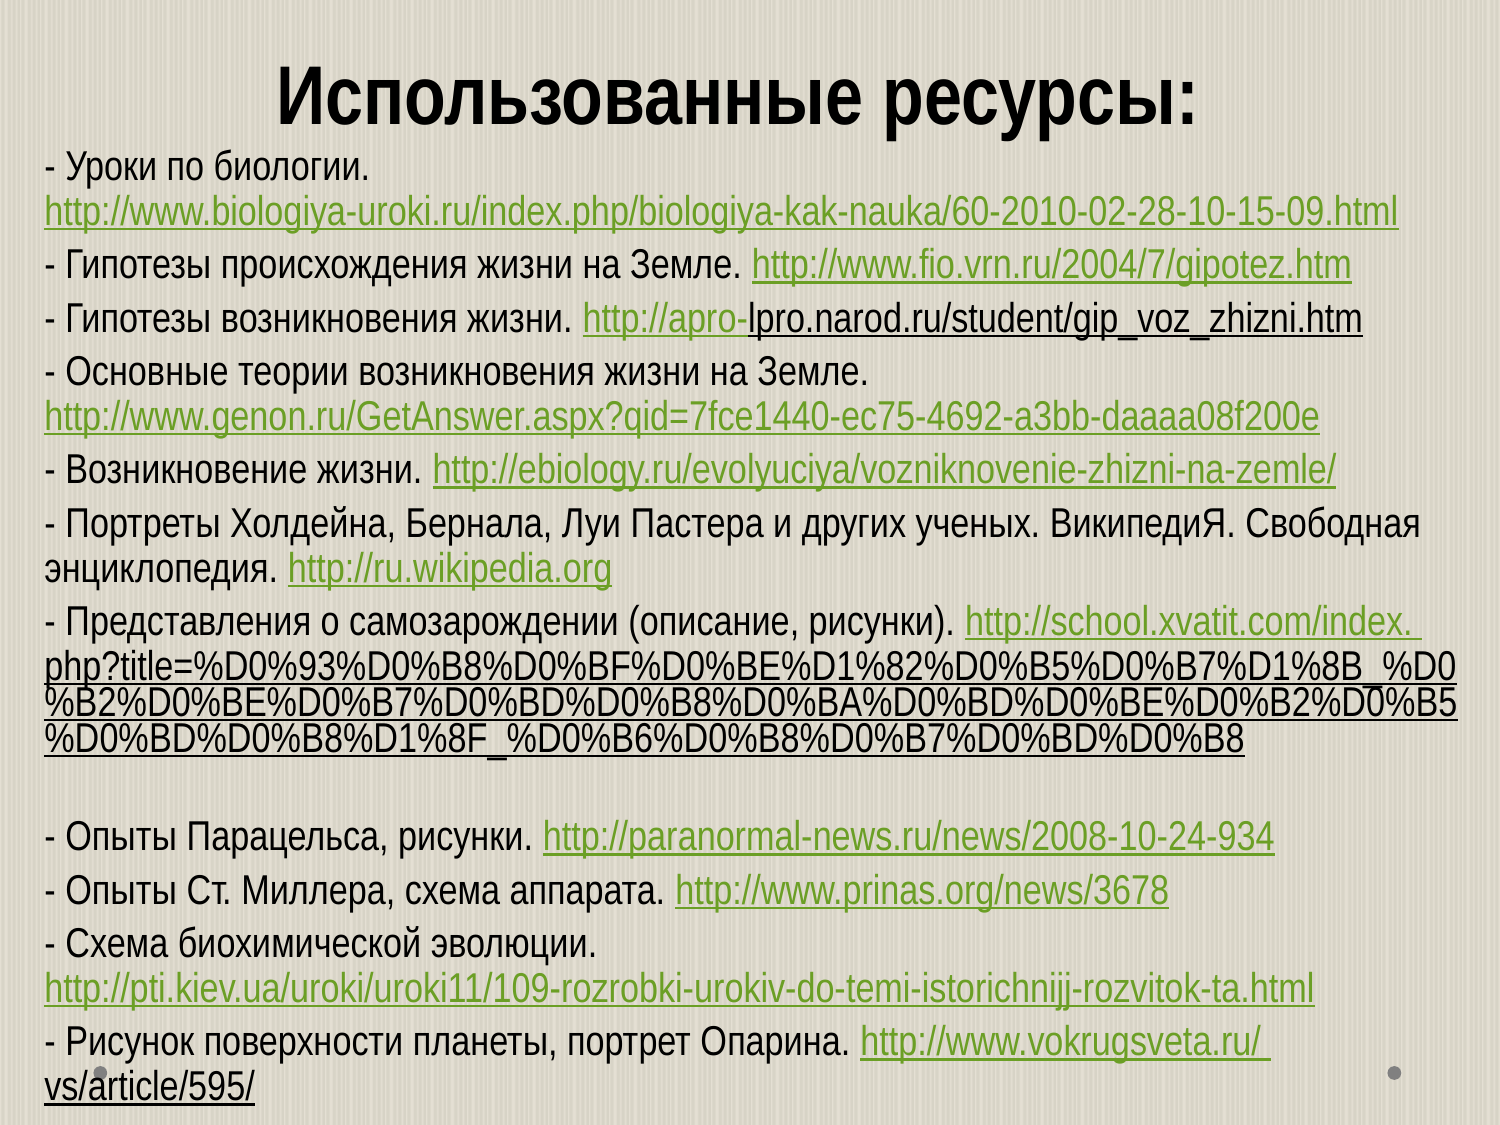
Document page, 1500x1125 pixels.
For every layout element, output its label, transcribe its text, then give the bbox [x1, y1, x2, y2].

list - Уроки по биологии. http://www.biologiya-uroki.ru/index.php/biologiya-kak-nauka/60-2010-02-28-10-15-09.html - Гипотезы происхождения жизни на Земле. http://www.fio.vrn.ru/2004/7/gipotez.htm - Гипотезы возникновения жизни. http://apro-lpro.narod.ru/student/gip_voz_zhizni.htm - Основные теории возникновения жизни на Земле. http://www.genon.ru/GetAnswer.aspx?qid=7fce1440-ec75-4692-a3bb-daaaa08f200e - Возникновение жизни. http://ebiology.ru/evolyuciya/vozniknovenie-zhizni-na-zemle/ - Портреты Холдейна, Бернала, Луи Пастера и других ученых. ВикипедиЯ. Свободная энциклопедия. http://ru.wikipedia.org - Представления о самозарождении (описание, рисунки). http://school.xvatit.com/index. php?title=%D0%93%D0%B8%D0%BF%D0%BE%D1%82%D0%B5%D0%B7%D1%8B_%D0%B2%D0%BE%D0%B7%D0%BD%D0%B8%D0%BA%D0%BD%D0%BE%D0%B2%D0%B5%D0%BD%D0%B8%D1%8F_%D0%B6%D0%B8%D0%B7%D0%BD%D0%B8 - Опыты Парацельса, рисунки. http://paranormal-news.ru/news/2008-10-24-934 - Опыты Ст. Миллера, схема аппарата. http://www.prinas.org/news/3678 - Схема биохимической эволюции. http://pti.kiev.ua/uroki/uroki11/109-rozrobki-urokiv-do-temi-istorichnijj-rozvitok-ta.html - Рисунок поверхности планеты, портрет Опарина. http://www.vokrugsveta.ru/ vs/article/595/ [29, 136, 1483, 1107]
title Использованные ресурсы: [171, 42, 1306, 136]
